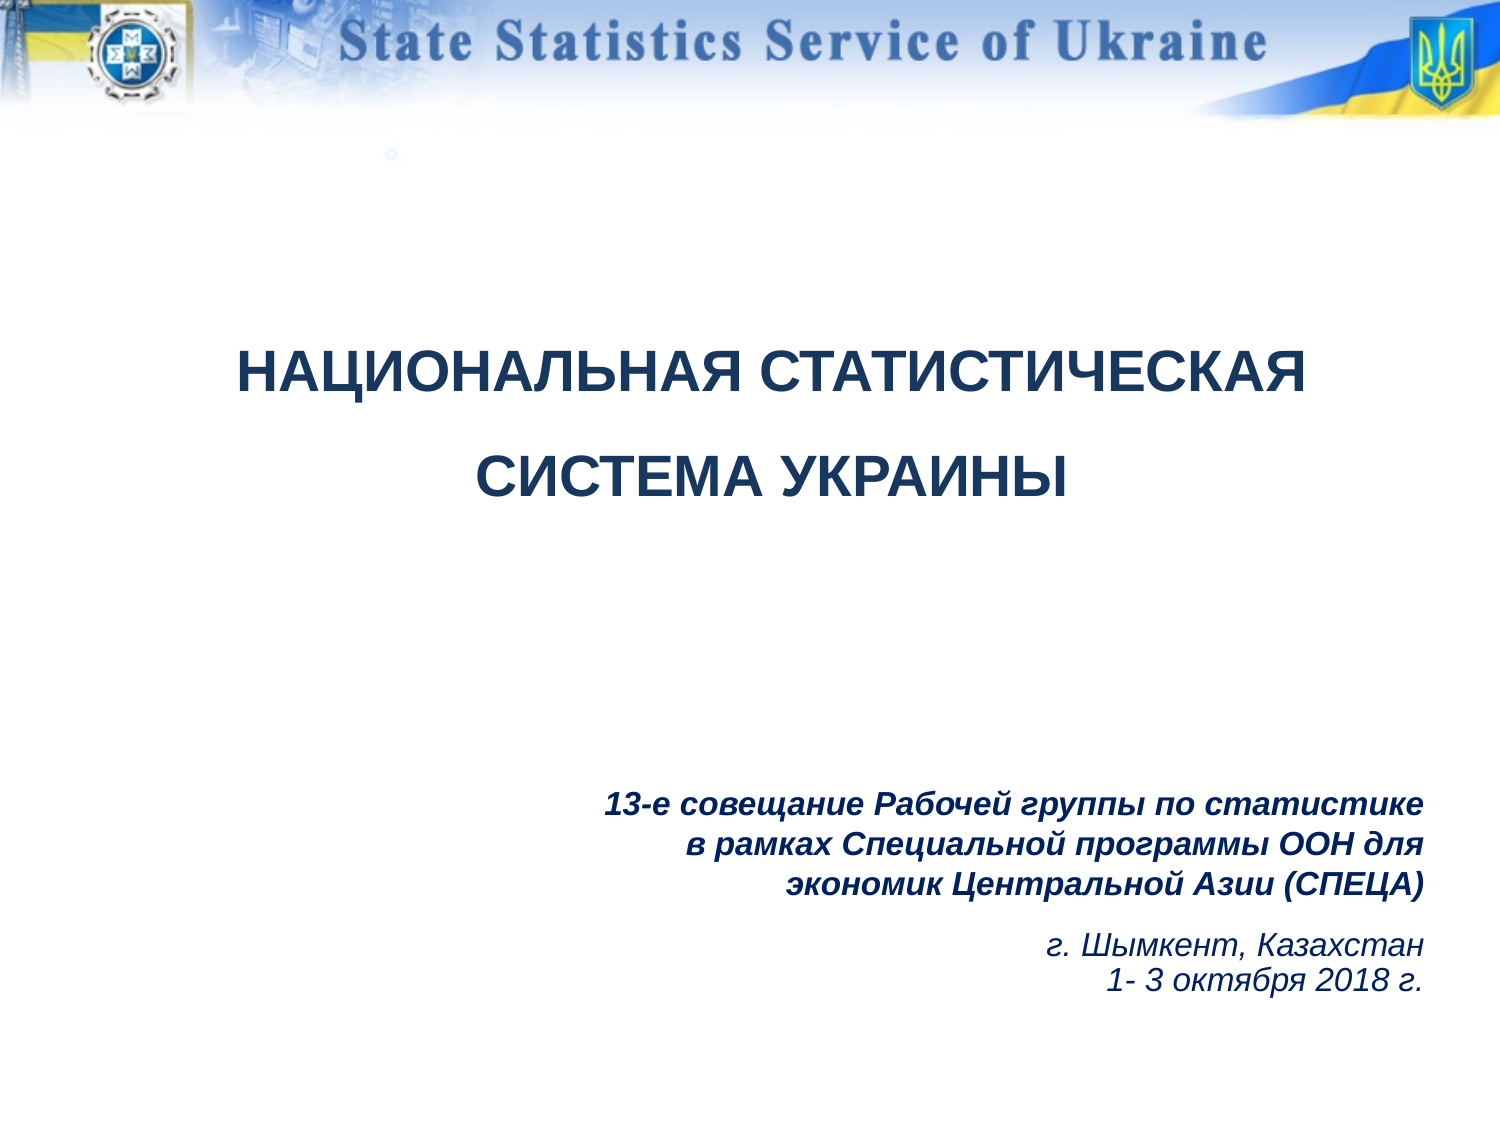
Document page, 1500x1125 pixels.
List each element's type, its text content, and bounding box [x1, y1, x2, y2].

text_box Национальная статистическая система Украины [104, 290, 1441, 516]
subtitle 13-е совещание Рабочей группы по статистике в рамках Специальной программы ООН для экономик Центральной Азии (СПЕЦА) г. Шымкент, Казахстан 1- 3 октября 2018 г. [554, 775, 1441, 1035]
picture [0, 0, 1500, 1125]
